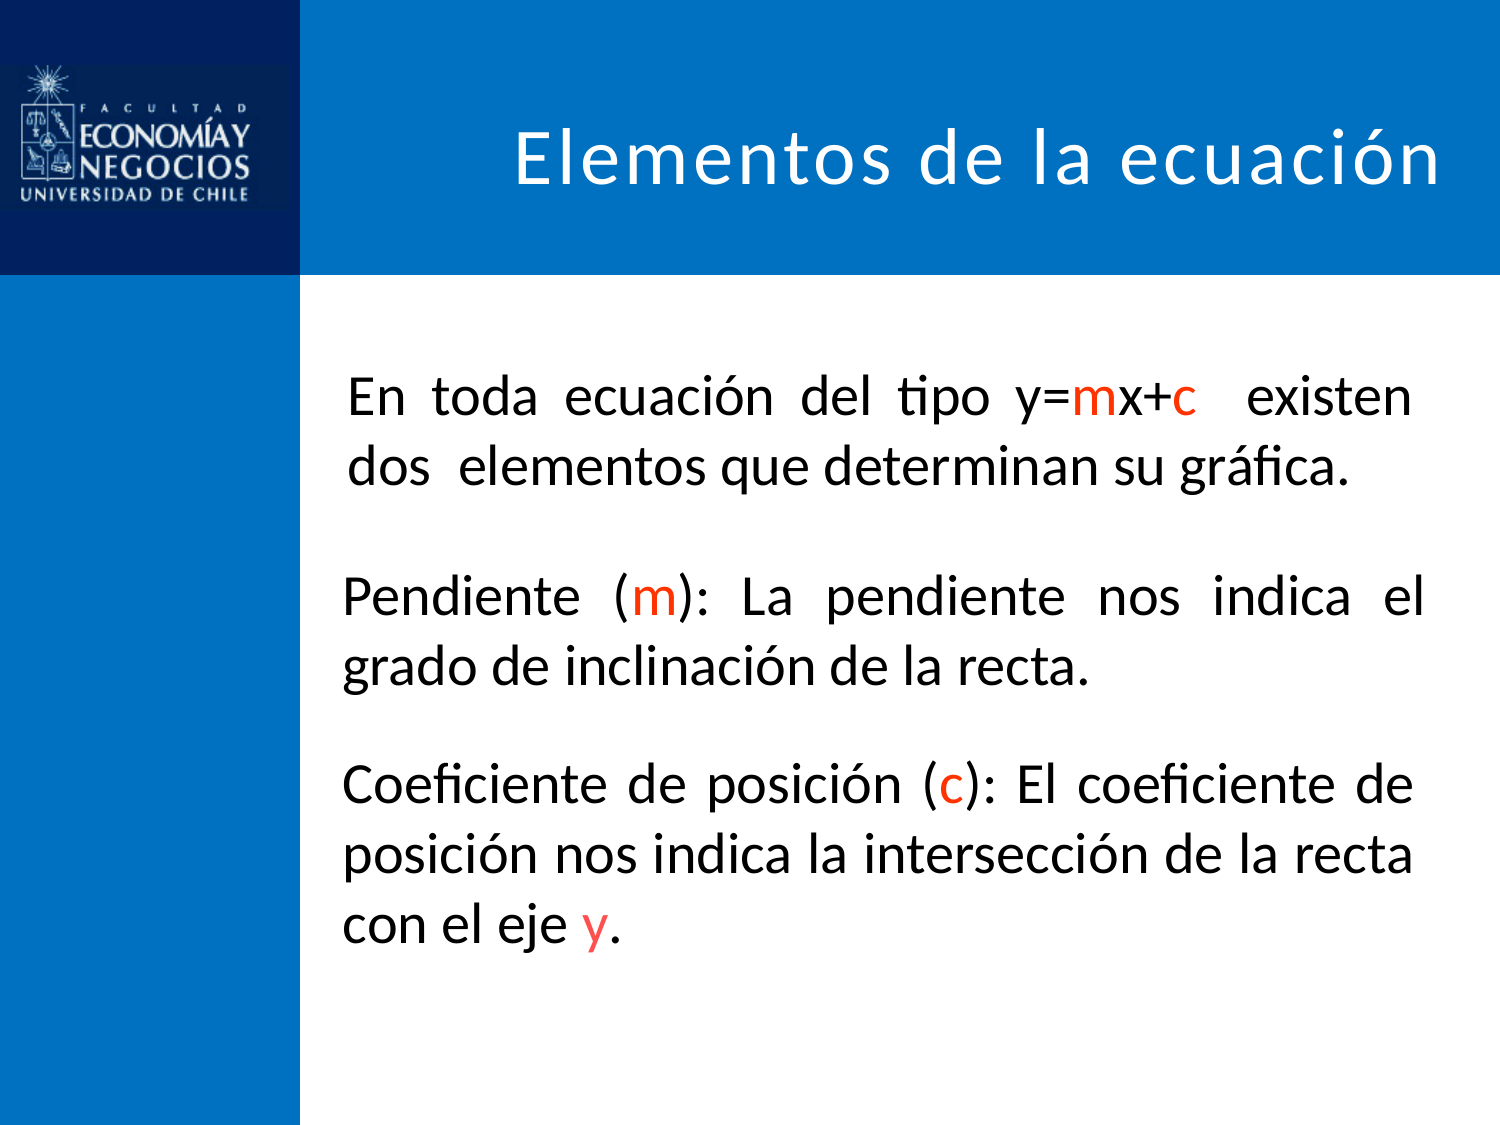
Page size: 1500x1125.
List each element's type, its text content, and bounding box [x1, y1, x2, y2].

picture [0, 64, 290, 211]
text_box Coeficiente de posición (c): El coeficiente de posición nos indica la intersección de la recta con el eje y. [328, 738, 1430, 963]
text_box Pendiente (m): La pendiente nos indica el grado de inclinación de la recta. [327, 549, 1442, 705]
text_box En toda ecuación del tipo y=mx+c existen dos elementos que determinan su gráfica. [333, 350, 1453, 505]
title Elementos de la ecuación [433, 58, 1459, 247]
